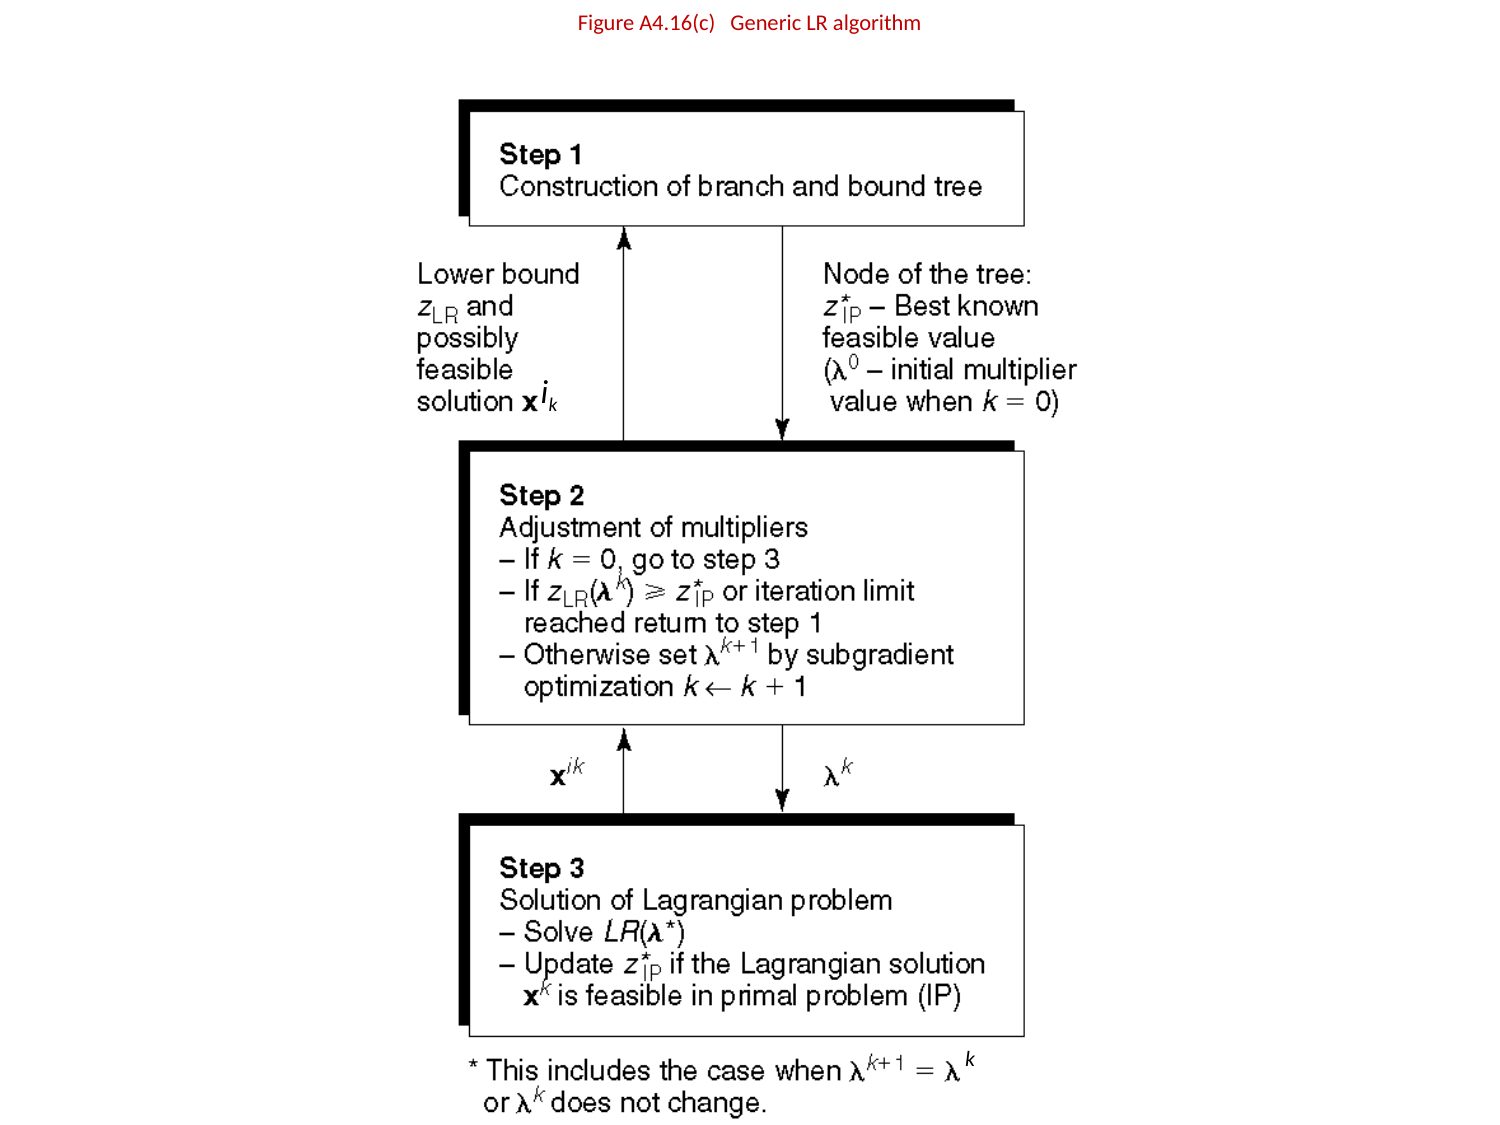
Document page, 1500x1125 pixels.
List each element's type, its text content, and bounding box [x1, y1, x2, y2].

title Figure A4.16(c) Generic LR algorithm [75, 0, 1425, 43]
picture [399, 74, 1101, 1125]
